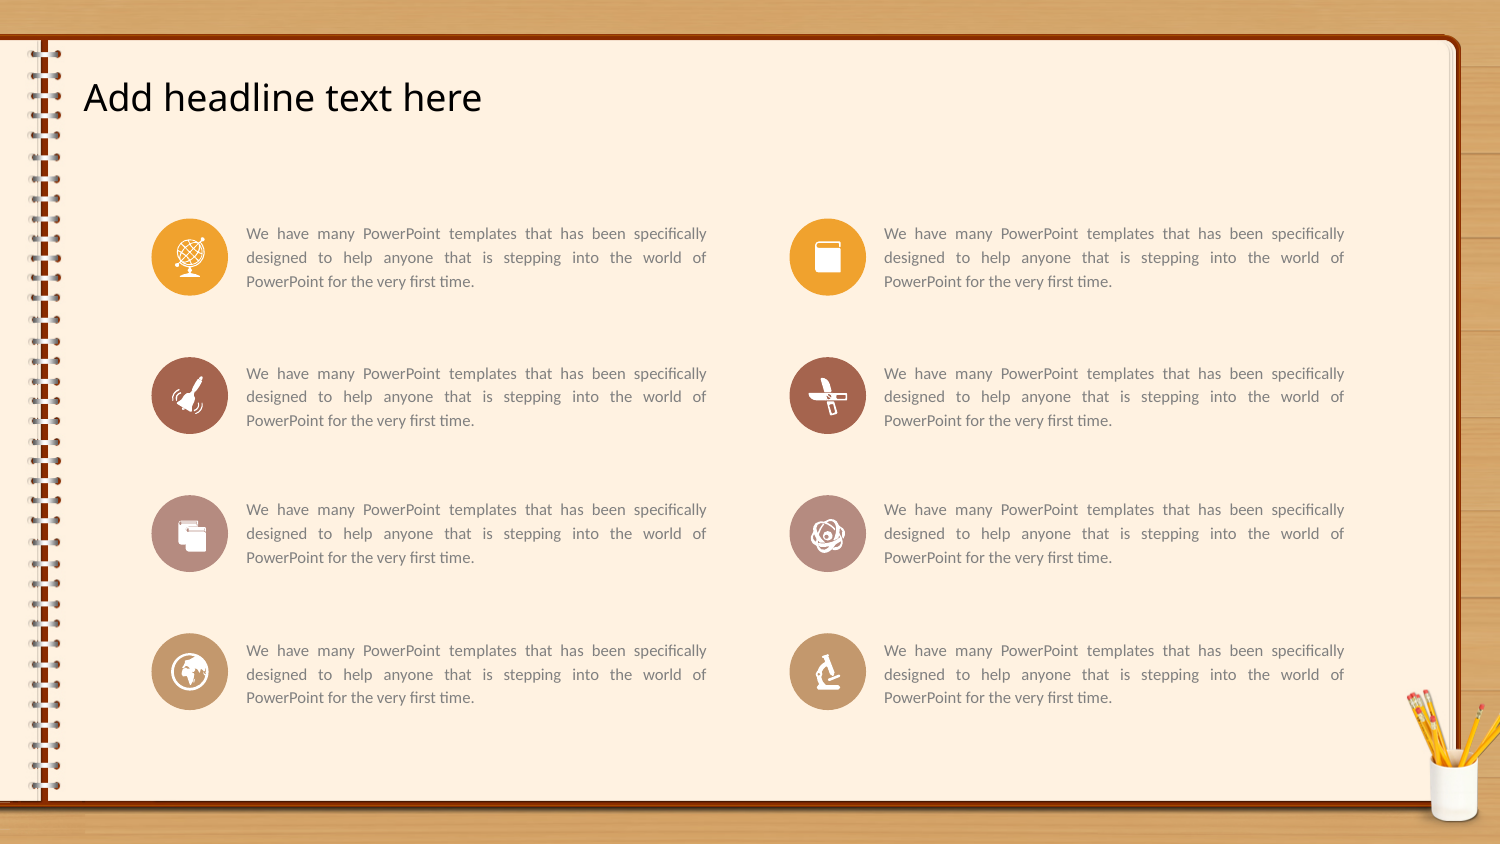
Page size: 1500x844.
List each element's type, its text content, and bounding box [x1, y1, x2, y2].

text_box [789, 633, 867, 711]
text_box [807, 377, 848, 416]
text_box We have many PowerPoint templates that has been specifically designed to help anyone that is stepping into the world of PowerPoint for the very first time. [246, 358, 708, 431]
text_box [789, 218, 867, 296]
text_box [174, 236, 207, 278]
text_box [815, 654, 841, 690]
text_box [789, 357, 867, 434]
text_box We have many PowerPoint templates that has been specifically designed to help anyone that is stepping into the world of PowerPoint for the very first time. [884, 494, 1345, 567]
text_box [151, 218, 229, 296]
text_box We have many PowerPoint templates that has been specifically designed to help anyone that is stepping into the world of PowerPoint for the very first time. [884, 358, 1345, 431]
text_box [151, 495, 229, 573]
text_box [789, 495, 867, 573]
text_box We have many PowerPoint templates that has been specifically designed to help anyone that is stepping into the world of PowerPoint for the very first time. [884, 218, 1345, 291]
text_box [151, 357, 229, 434]
text_box [815, 241, 841, 273]
picture [0, 0, 1500, 844]
text_box [151, 633, 229, 711]
text_box [810, 519, 845, 553]
text_box Add headline text here [83, 74, 604, 120]
text_box [171, 653, 209, 691]
text_box [172, 376, 203, 412]
text_box We have many PowerPoint templates that has been specifically designed to help anyone that is stepping into the world of PowerPoint for the very first time. [246, 494, 708, 567]
text_box [193, 402, 203, 414]
text_box We have many PowerPoint templates that has been specifically designed to help anyone that is stepping into the world of PowerPoint for the very first time. [246, 635, 708, 708]
text_box We have many PowerPoint templates that has been specifically designed to help anyone that is stepping into the world of PowerPoint for the very first time. [884, 635, 1345, 708]
text_box We have many PowerPoint templates that has been specifically designed to help anyone that is stepping into the world of PowerPoint for the very first time. [246, 218, 708, 291]
text_box [178, 520, 206, 552]
